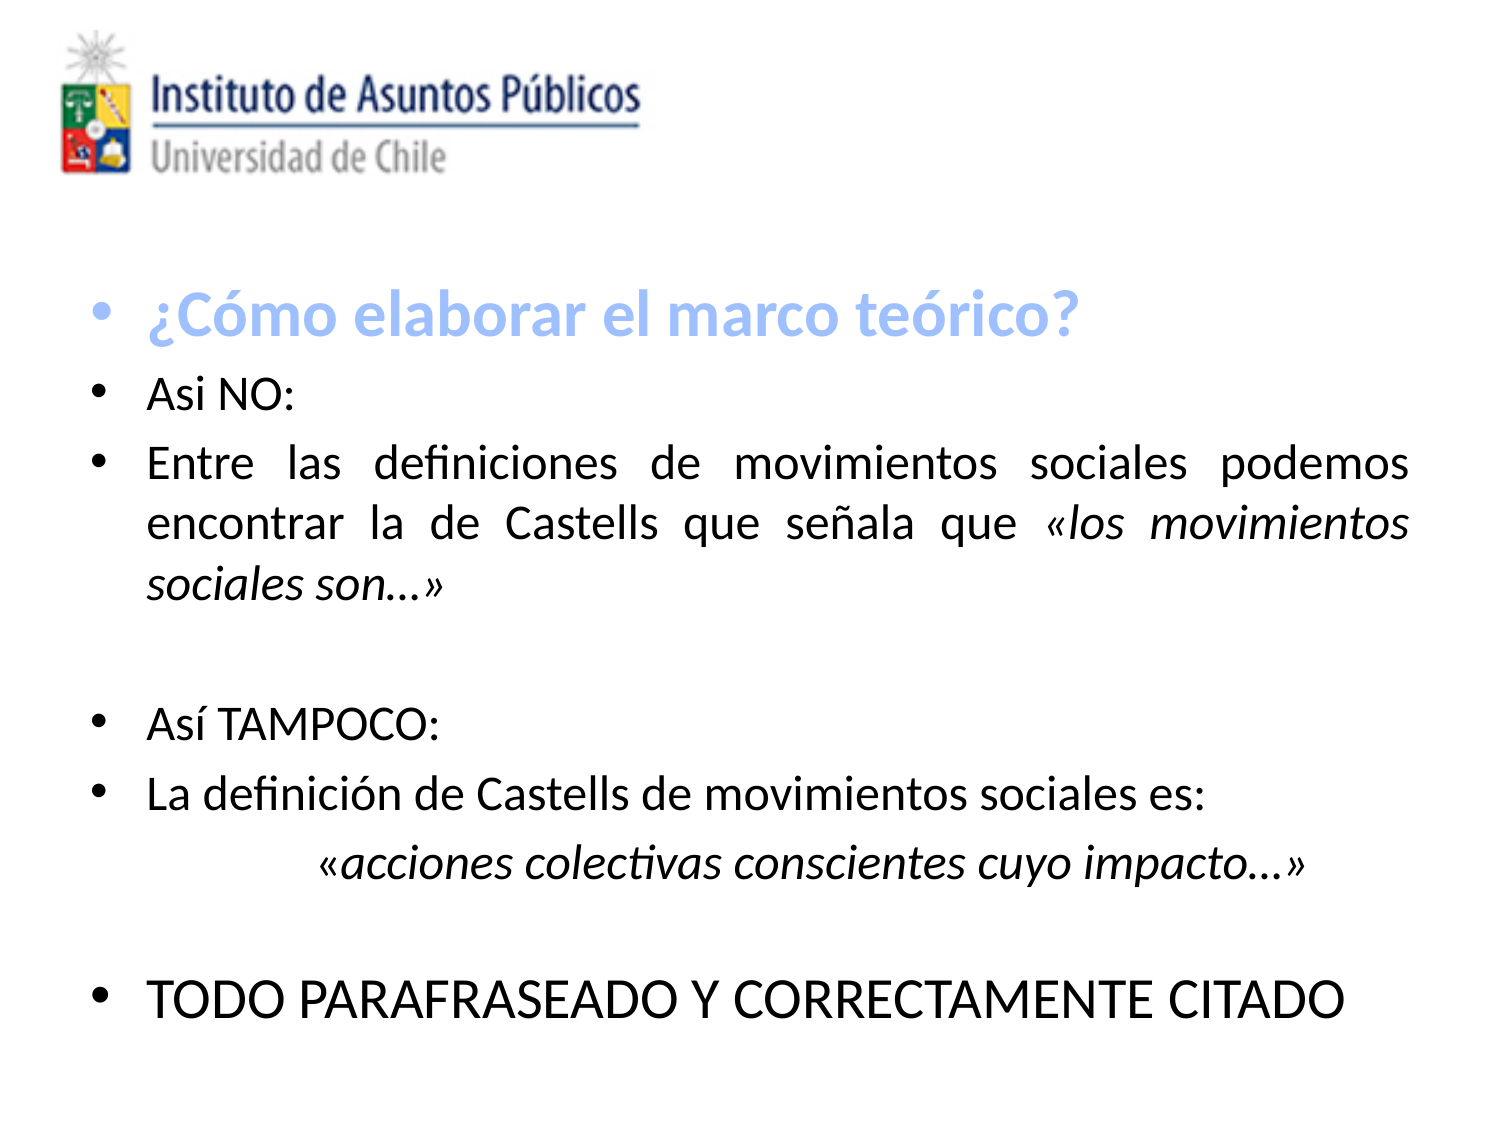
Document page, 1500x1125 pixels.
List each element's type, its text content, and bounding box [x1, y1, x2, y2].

list ¿Cómo elaborar el marco teórico? Asi NO: Entre las definiciones de movimientos sociales podemos encontrar la de Castells que señala que «los movimientos sociales son…» Así TAMPOCO: La definición de Castells de movimientos sociales es: «acciones colectivas conscientes cuyo impacto…» TODO PARAFRASEADO Y CORRECTAMENTE CITADO [75, 262, 1425, 1083]
picture [29, 30, 705, 209]
